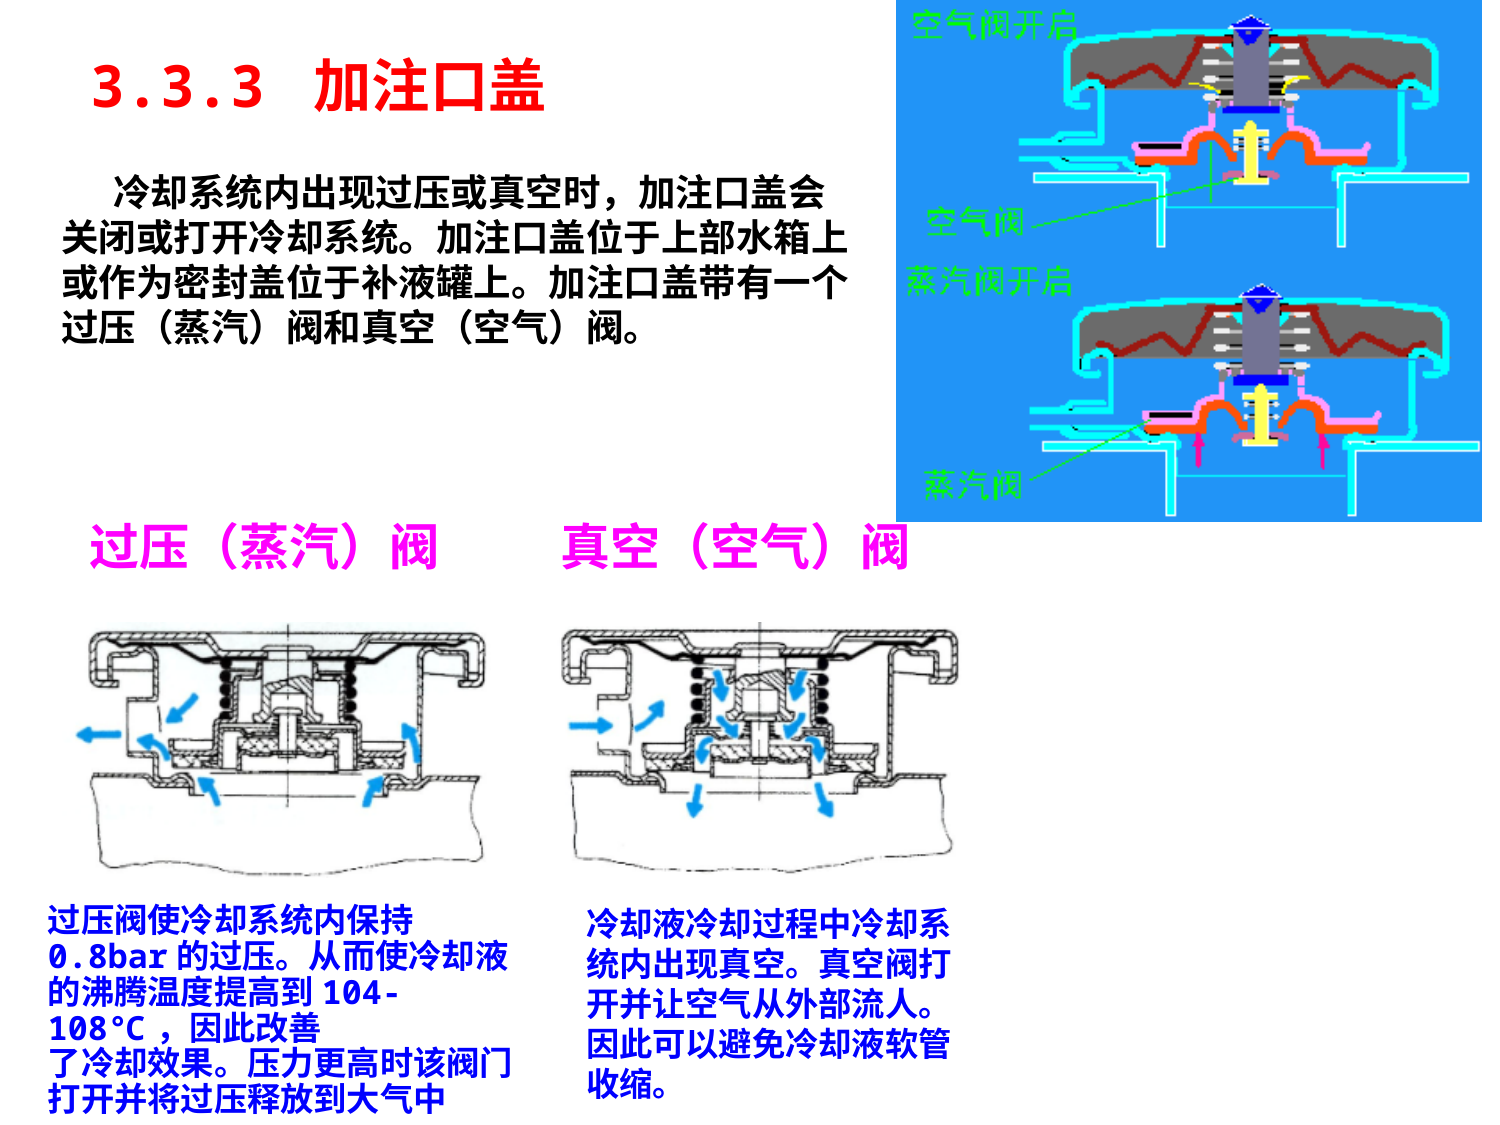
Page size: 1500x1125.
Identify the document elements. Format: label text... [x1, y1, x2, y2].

text_box 3.3.3 加注口盖 [75, 41, 623, 127]
picture [895, 0, 1483, 522]
text_box 过压阀使冷却系统内保持0.8bar的过压。从而使冷却液的沸腾温度提高到104-108℃，因此改善 了冷却效果。压力更高时该阀门打开并将过压释放到大气中 [33, 896, 546, 1125]
text_box 冷却系统内出现过压或真空时，加注口盖会关闭或打开冷却系统。加注口盖位于上部水箱上或作为密封盖位于补液罐上。加注口盖带有一个过压（蒸汽）阀和真空（空气）阀。 [46, 161, 875, 356]
picture [545, 622, 972, 875]
text_box 真空（空气）阀 [546, 508, 988, 583]
text_box 过压（蒸汽）阀 [74, 508, 492, 583]
picture [61, 622, 505, 878]
text_box 冷却液冷却过程中冷却系统内出现真空。真空阀打开并让空气从外部流人。因此可以避免冷却液软管收缩。 [571, 896, 988, 1111]
